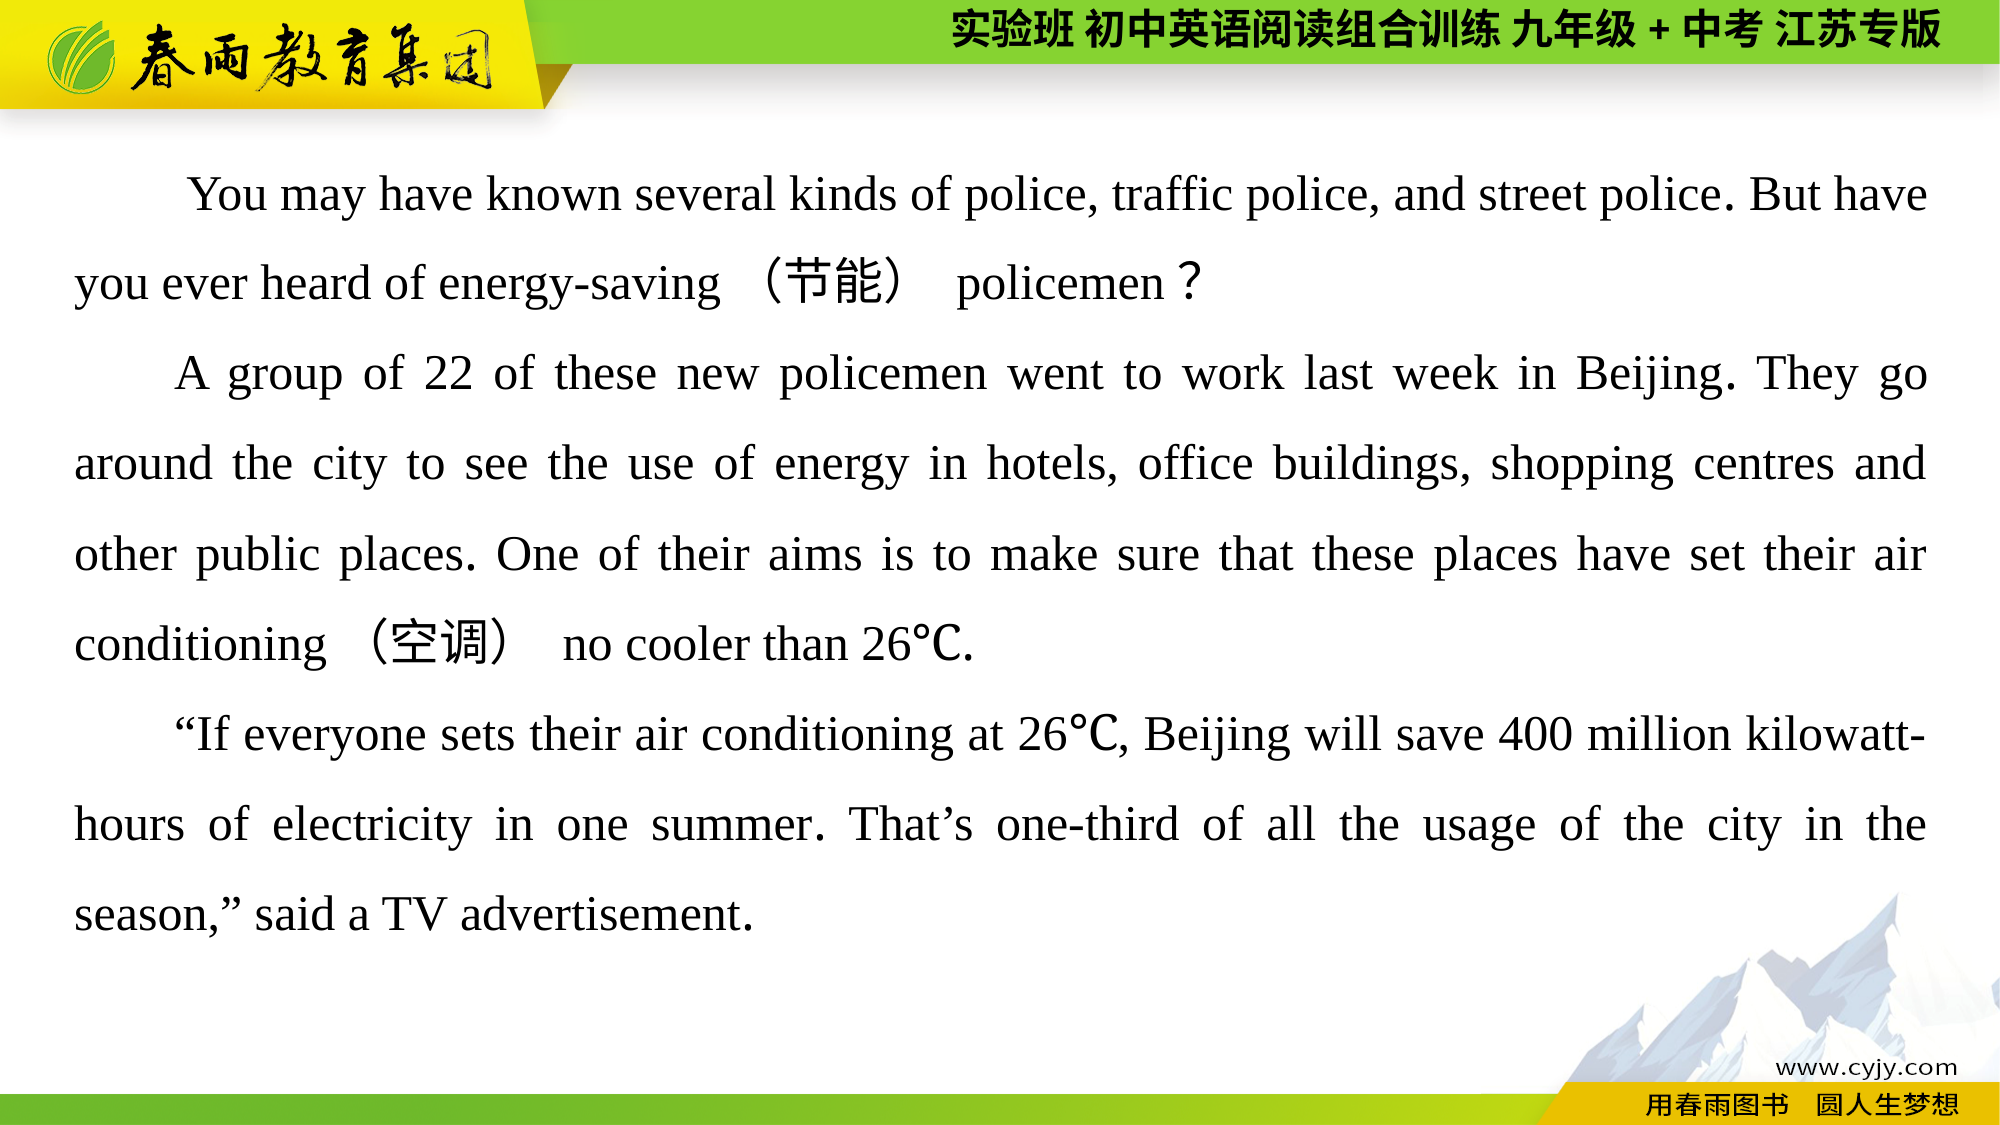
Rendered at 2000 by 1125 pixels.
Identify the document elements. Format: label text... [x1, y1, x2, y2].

list You may have known several kinds of police, traffic police, and street police. But have you ever heard of energy-saving（节能） policemen？ A group of 22 of these new policemen went to work last week in Beijing. They go around the city to see the use of energy in hotels, office buildings, shopping centres and other public places. One of their aims is to make sure that these places have set their air conditioning（空调） no cooler than 26℃. “If everyone sets their air conditioning at 26℃, Beijing will save 400 million kilowatt-hours of electricity in one summer. That’s one-third of all the usage of the city in the season,” said a TV advertisement. [59, 122, 1944, 944]
picture [0, 0, 2000, 1125]
